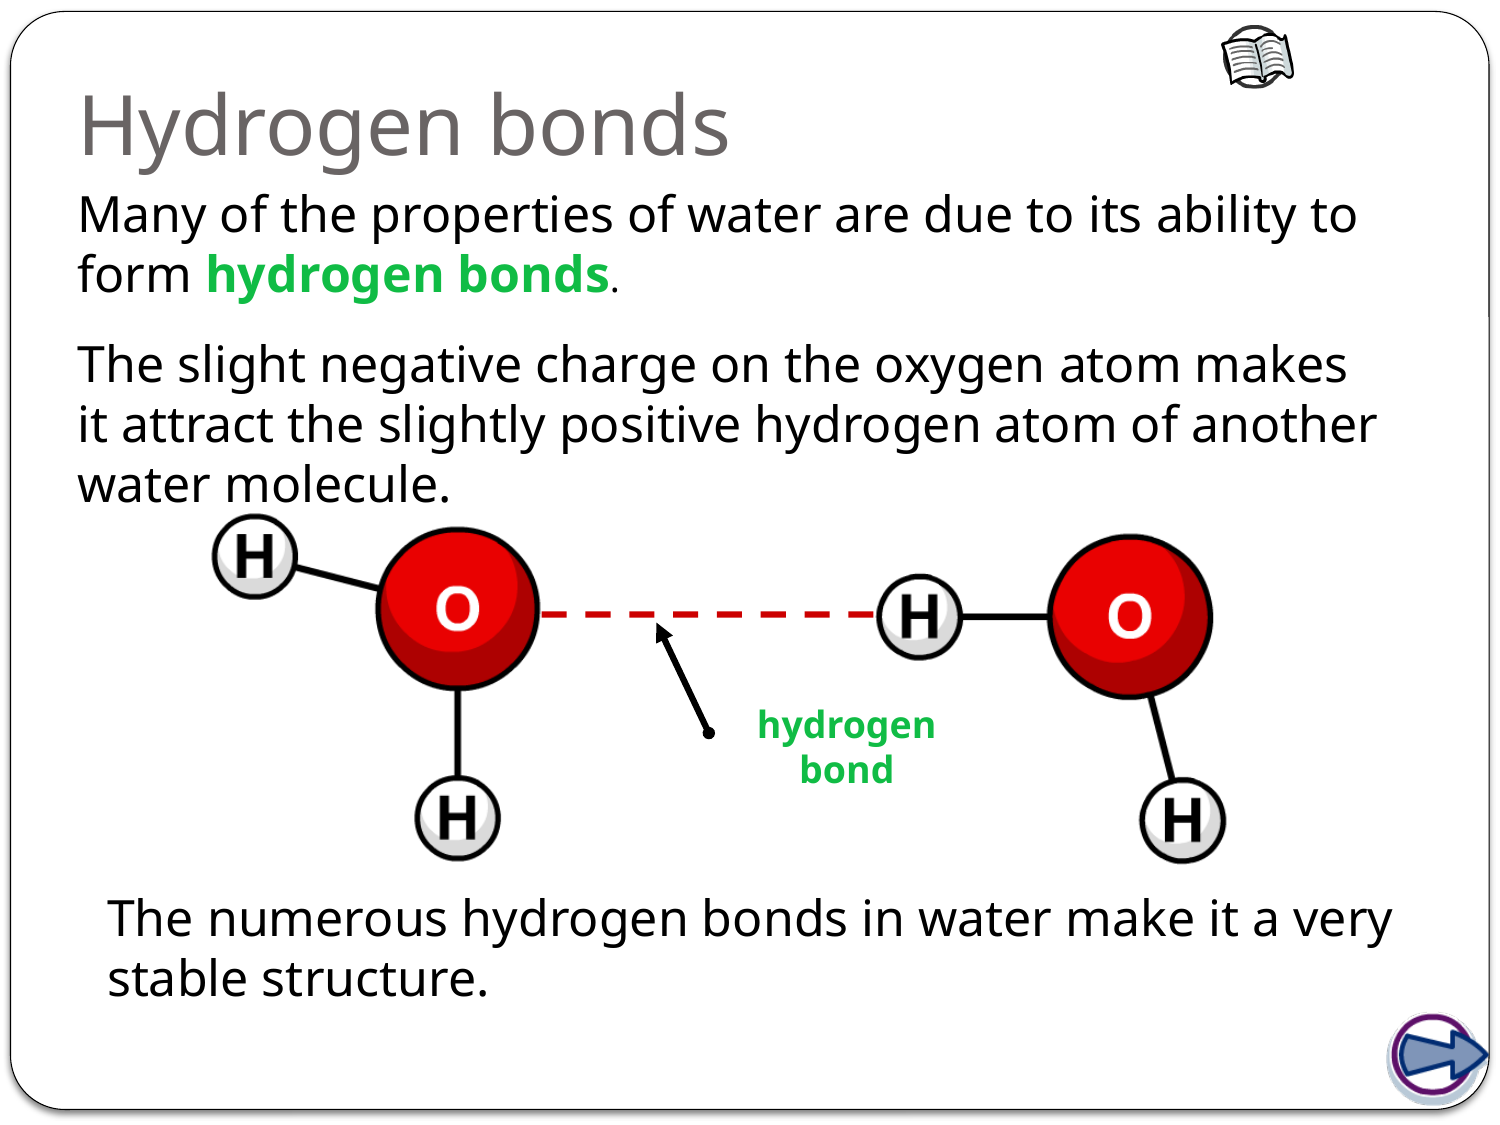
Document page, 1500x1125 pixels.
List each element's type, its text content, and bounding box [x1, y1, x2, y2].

text_box Many of the properties of water are due to its ability to form hydrogen bonds. [62, 174, 1471, 310]
text_box The slight negative charge on the oxygen atom makes it attract the slightly positive hydrogen atom of another water molecule. [62, 324, 1396, 520]
text_box The numerous hydrogen bonds in water make it a very stable structure. [92, 879, 1461, 1014]
text_box [656, 622, 713, 738]
picture [1220, 24, 1294, 89]
picture [871, 527, 1233, 868]
picture [207, 509, 545, 865]
text_box hydrogen bond [704, 693, 865, 799]
title Hydrogen bonds [62, 0, 1338, 174]
picture [1385, 1011, 1490, 1107]
